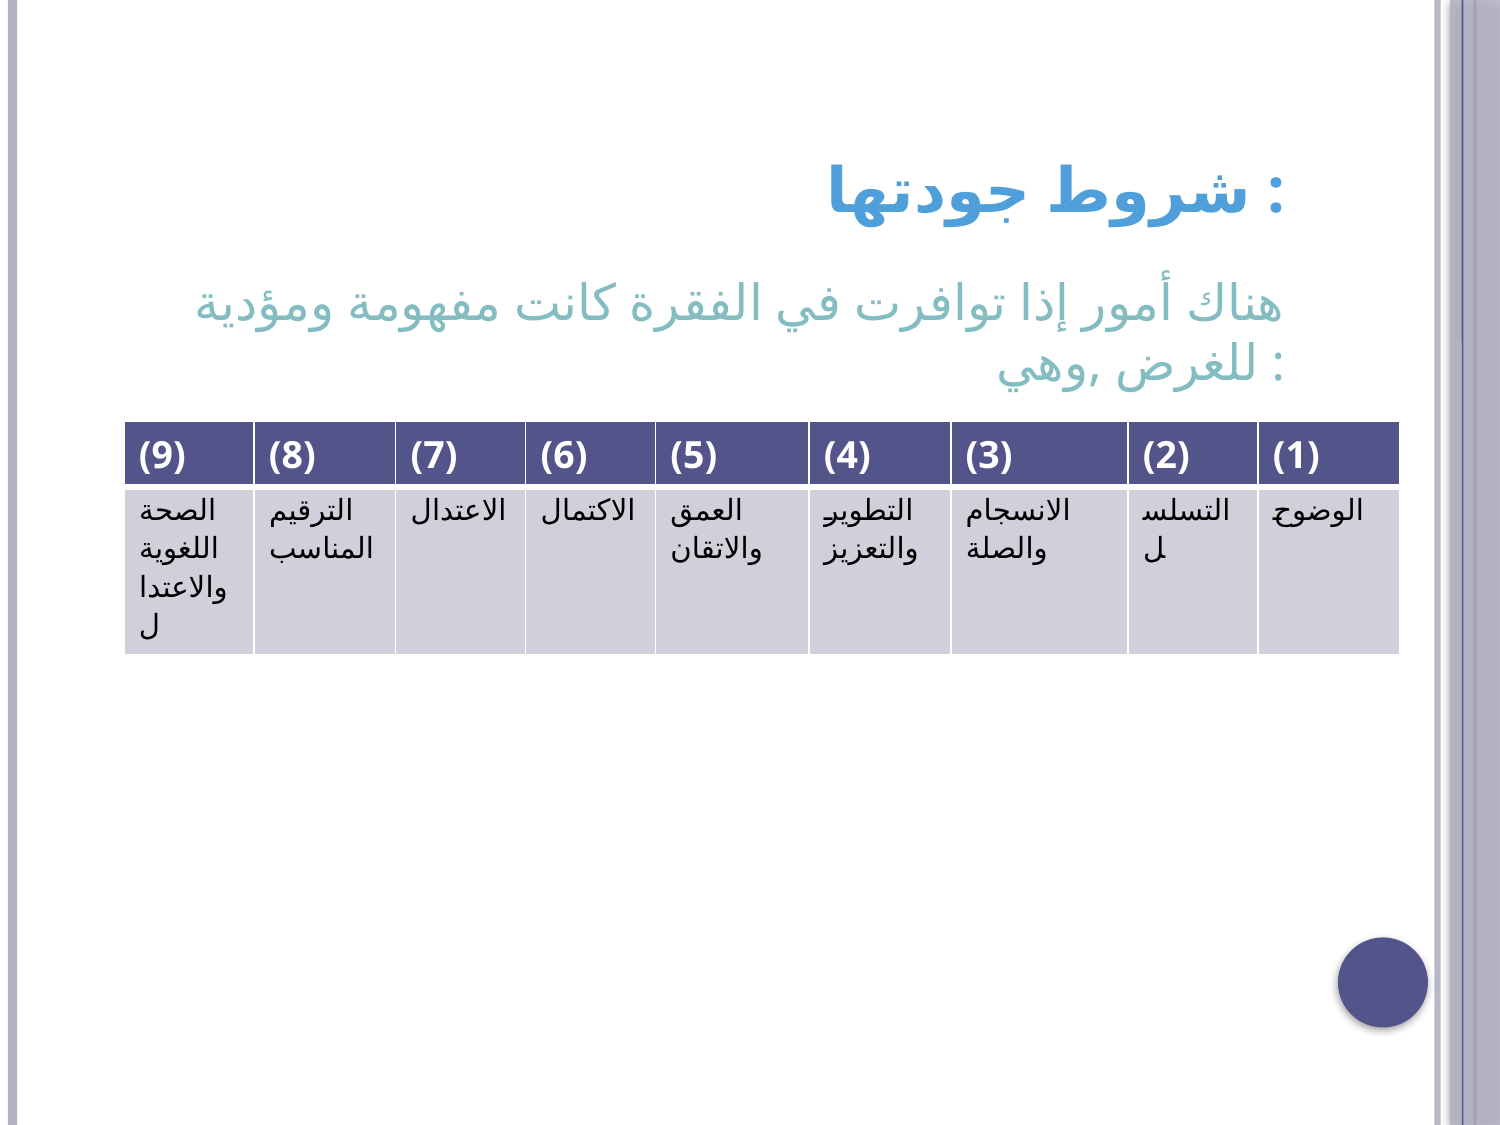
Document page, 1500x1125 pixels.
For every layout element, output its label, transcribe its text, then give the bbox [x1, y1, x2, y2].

table_cell التسلسل [1129, 490, 1257, 654]
table_cell الاعتدال [396, 490, 525, 654]
table_header (5) [656, 422, 808, 484]
table_cell الاكتمال [526, 490, 655, 654]
table_header (3) [952, 422, 1127, 484]
table_header (6) [526, 422, 655, 484]
title شروط جودتها : [75, 45, 1300, 233]
table_cell التطوير والتعزيز [810, 490, 950, 654]
table_cell الصحة اللغوية والاعتدال [125, 490, 253, 654]
table_header (2) [1129, 422, 1257, 484]
table_cell العمق والاتقان [656, 490, 808, 654]
table_header (4) [810, 422, 950, 484]
table_cell الوضوح [1259, 490, 1399, 654]
table_header (1) [1259, 422, 1399, 484]
list هناك أمور إذا توافرت في الفقرة كانت مفهومة ومؤدية للغرض ,وهي : [75, 262, 1300, 1062]
table_header (7) [396, 422, 525, 484]
table_header (8) [255, 422, 395, 484]
table_header (9) [125, 422, 253, 484]
table_cell الانسجام والصلة [952, 490, 1127, 654]
table_cell الترقيم المناسب [255, 490, 395, 654]
